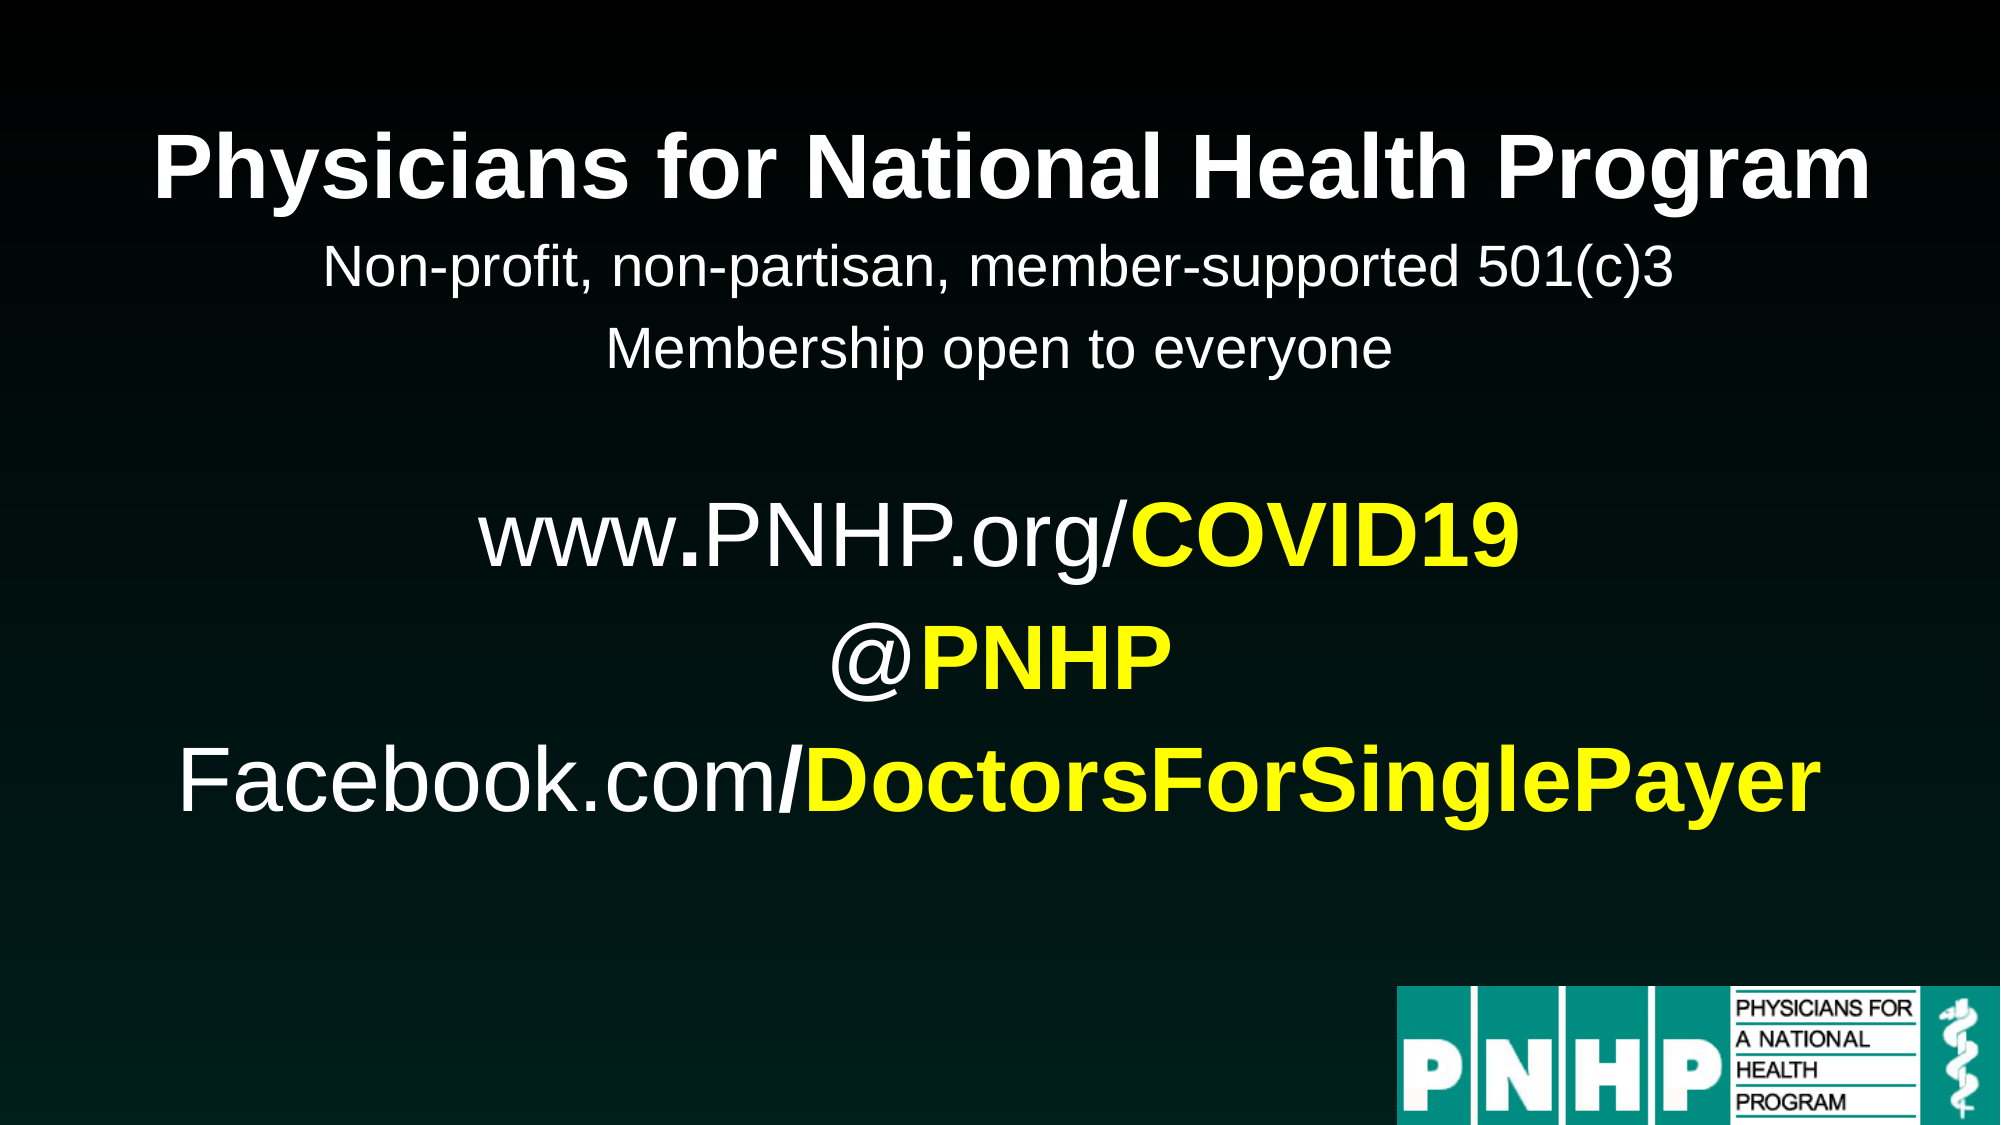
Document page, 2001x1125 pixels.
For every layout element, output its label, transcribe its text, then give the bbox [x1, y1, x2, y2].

title Physicians for National Health Program [137, 59, 1979, 278]
picture [1397, 986, 2000, 1125]
text_box Non-profit, non-partisan, member-supported 501(c)3 Membership open to everyone www.PNHP.org/COVID19 @PNHP Facebook.com/DoctorsForSinglePayer [95, 220, 1904, 838]
